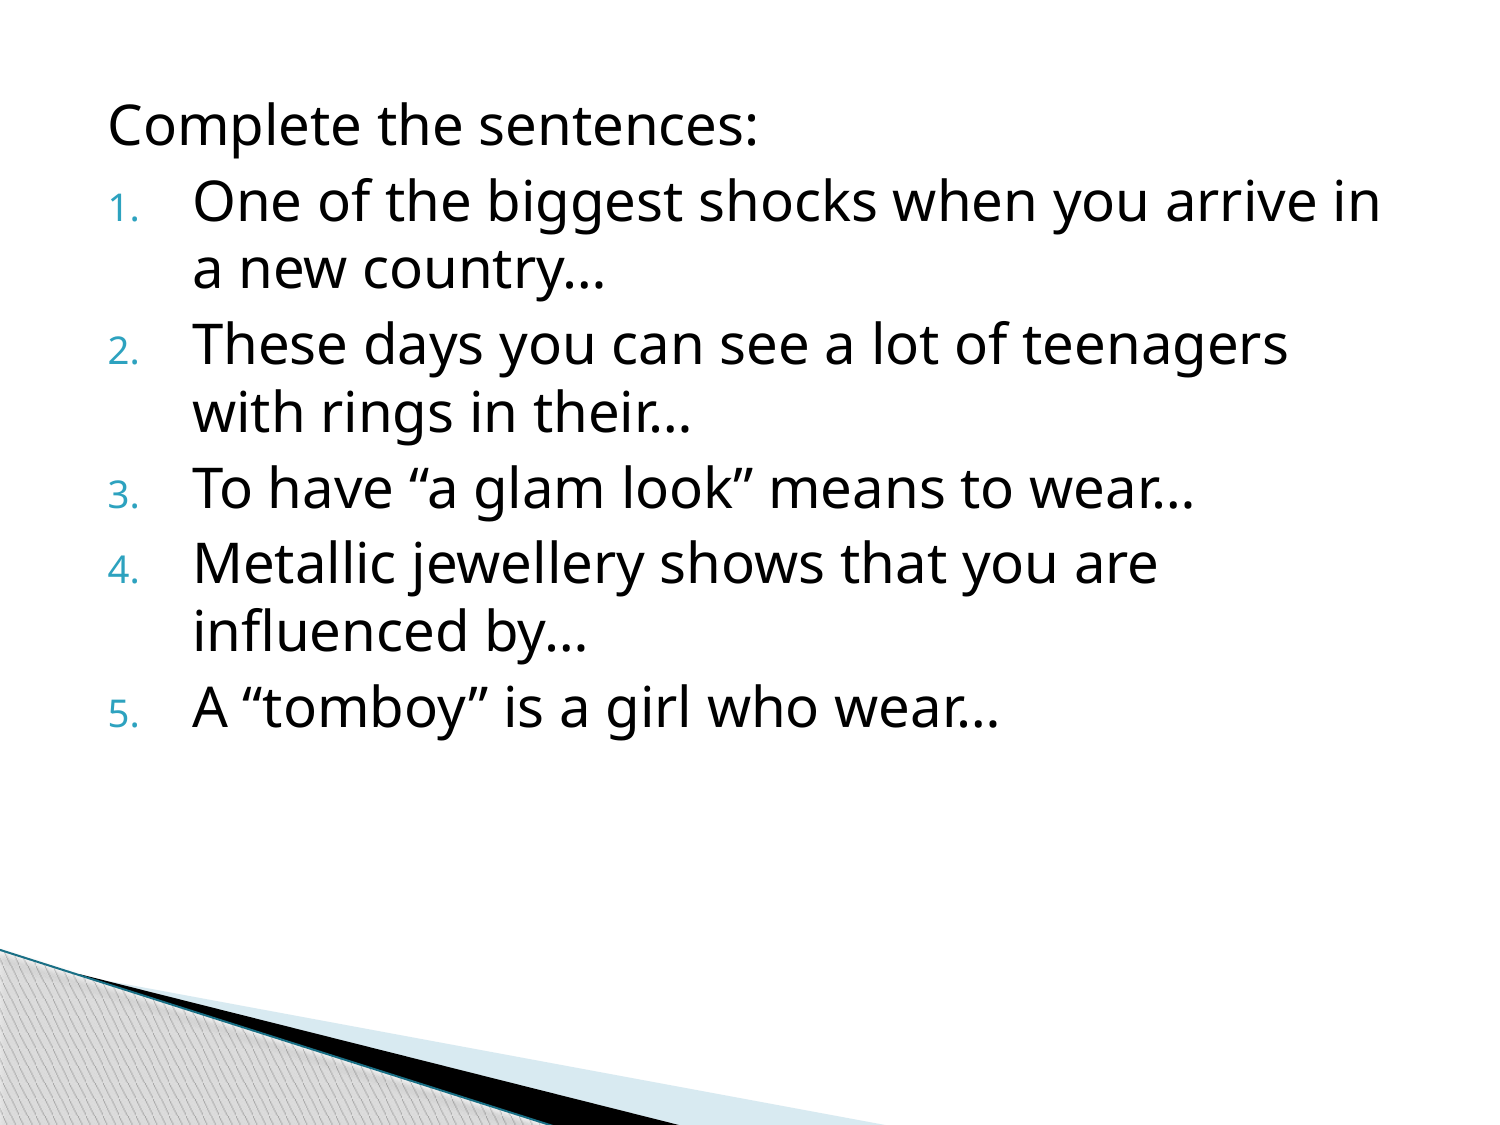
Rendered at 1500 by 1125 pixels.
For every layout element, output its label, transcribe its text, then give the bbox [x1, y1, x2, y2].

list Complete the sentences: One of the biggest shocks when you arrive in a new country… These days you can see a lot of teenagers with rings in their… To have “a glam look” means to wear… Metallic jewellery shows that you are influenced by… A “tomboy” is a girl who wear… [75, 82, 1425, 986]
